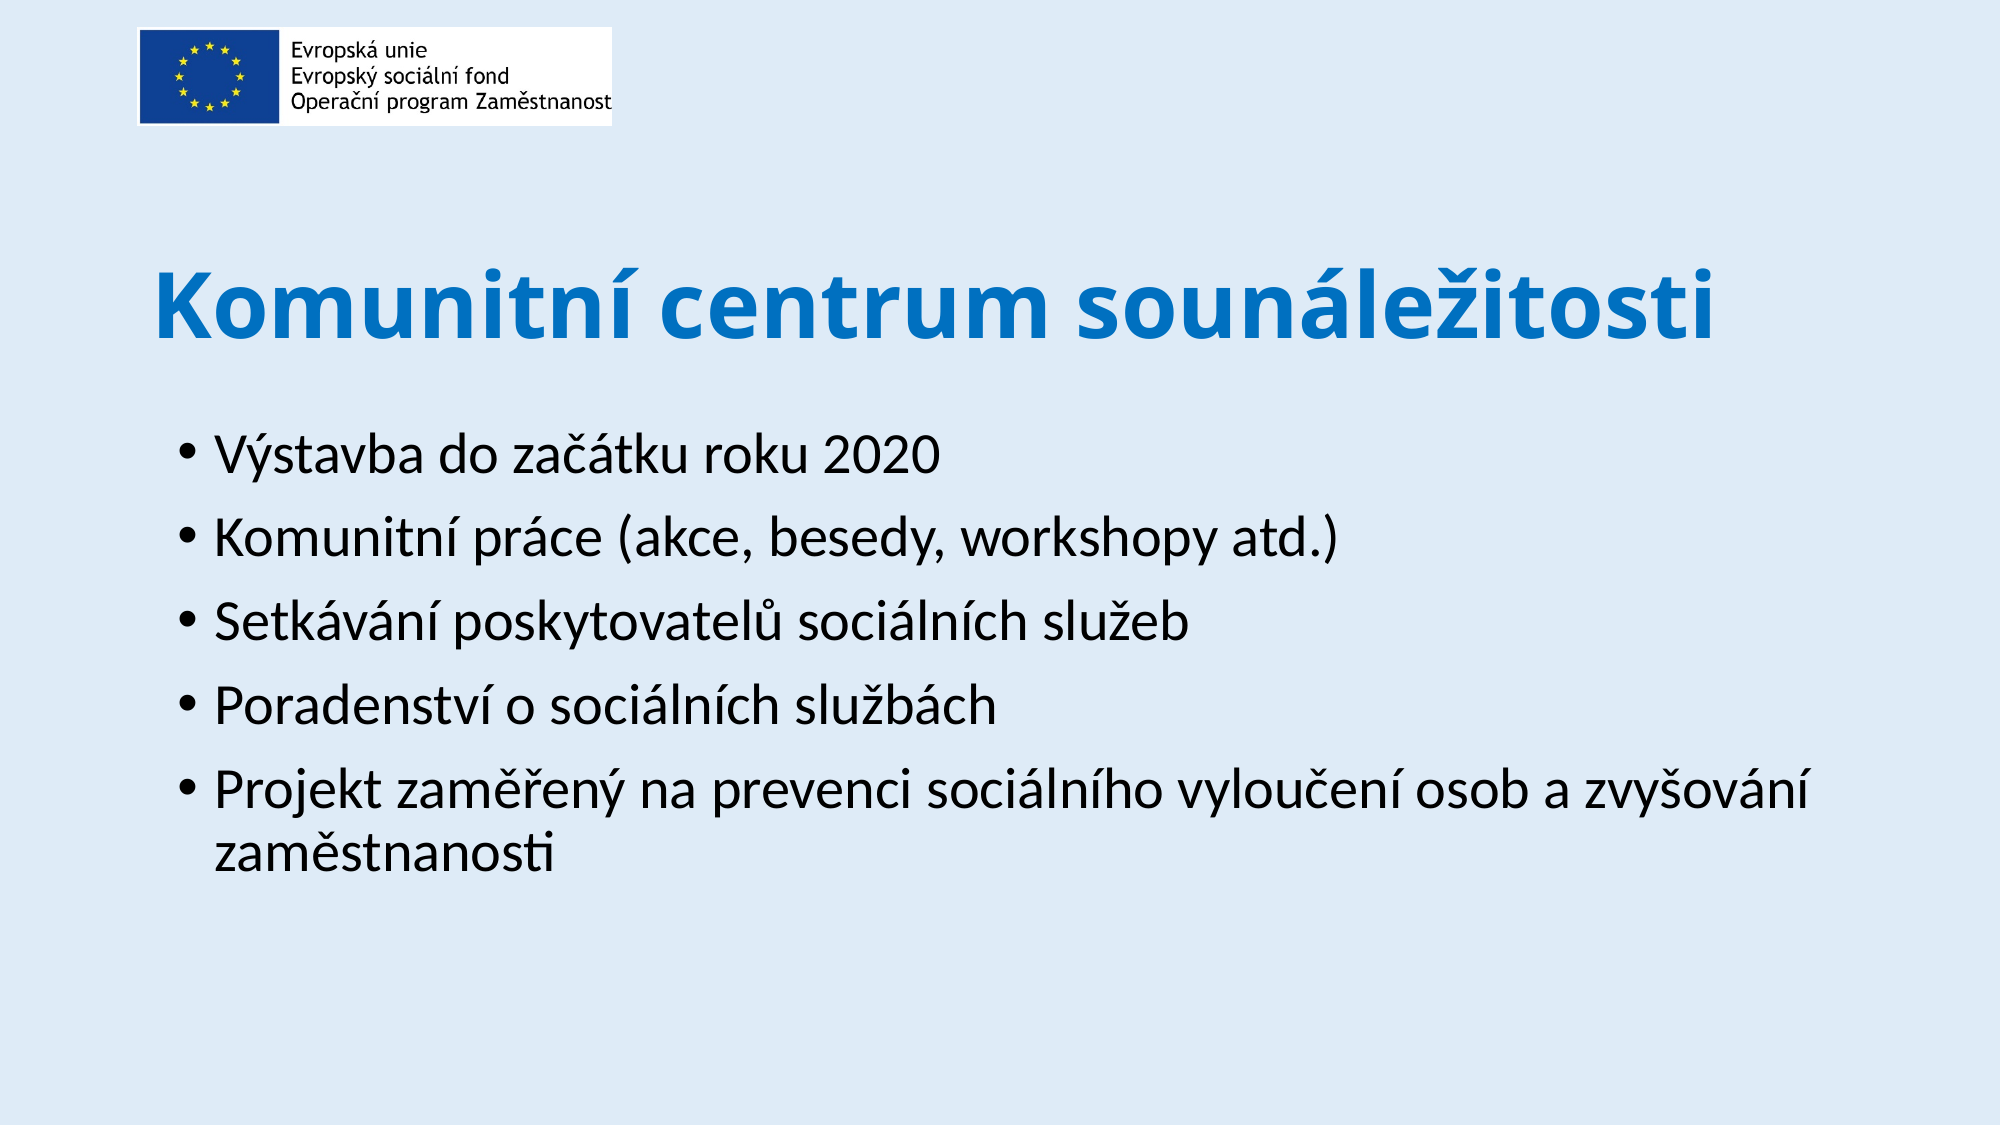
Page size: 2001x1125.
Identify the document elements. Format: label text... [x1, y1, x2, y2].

picture [137, 27, 612, 126]
text_box Komunitní centrum sounáležitosti [136, 252, 1862, 422]
text_box [137, 299, 1863, 1014]
text_box Výstavba do začátku roku 2020 Komunitní práce (akce, besedy, workshopy atd.) Setkávání poskytovatelů sociálních služeb Poradenství o sociálních službách Projekt zaměřený na prevenci sociálního vyloučení osob a zvyšování zaměstnanosti [162, 324, 1963, 1039]
